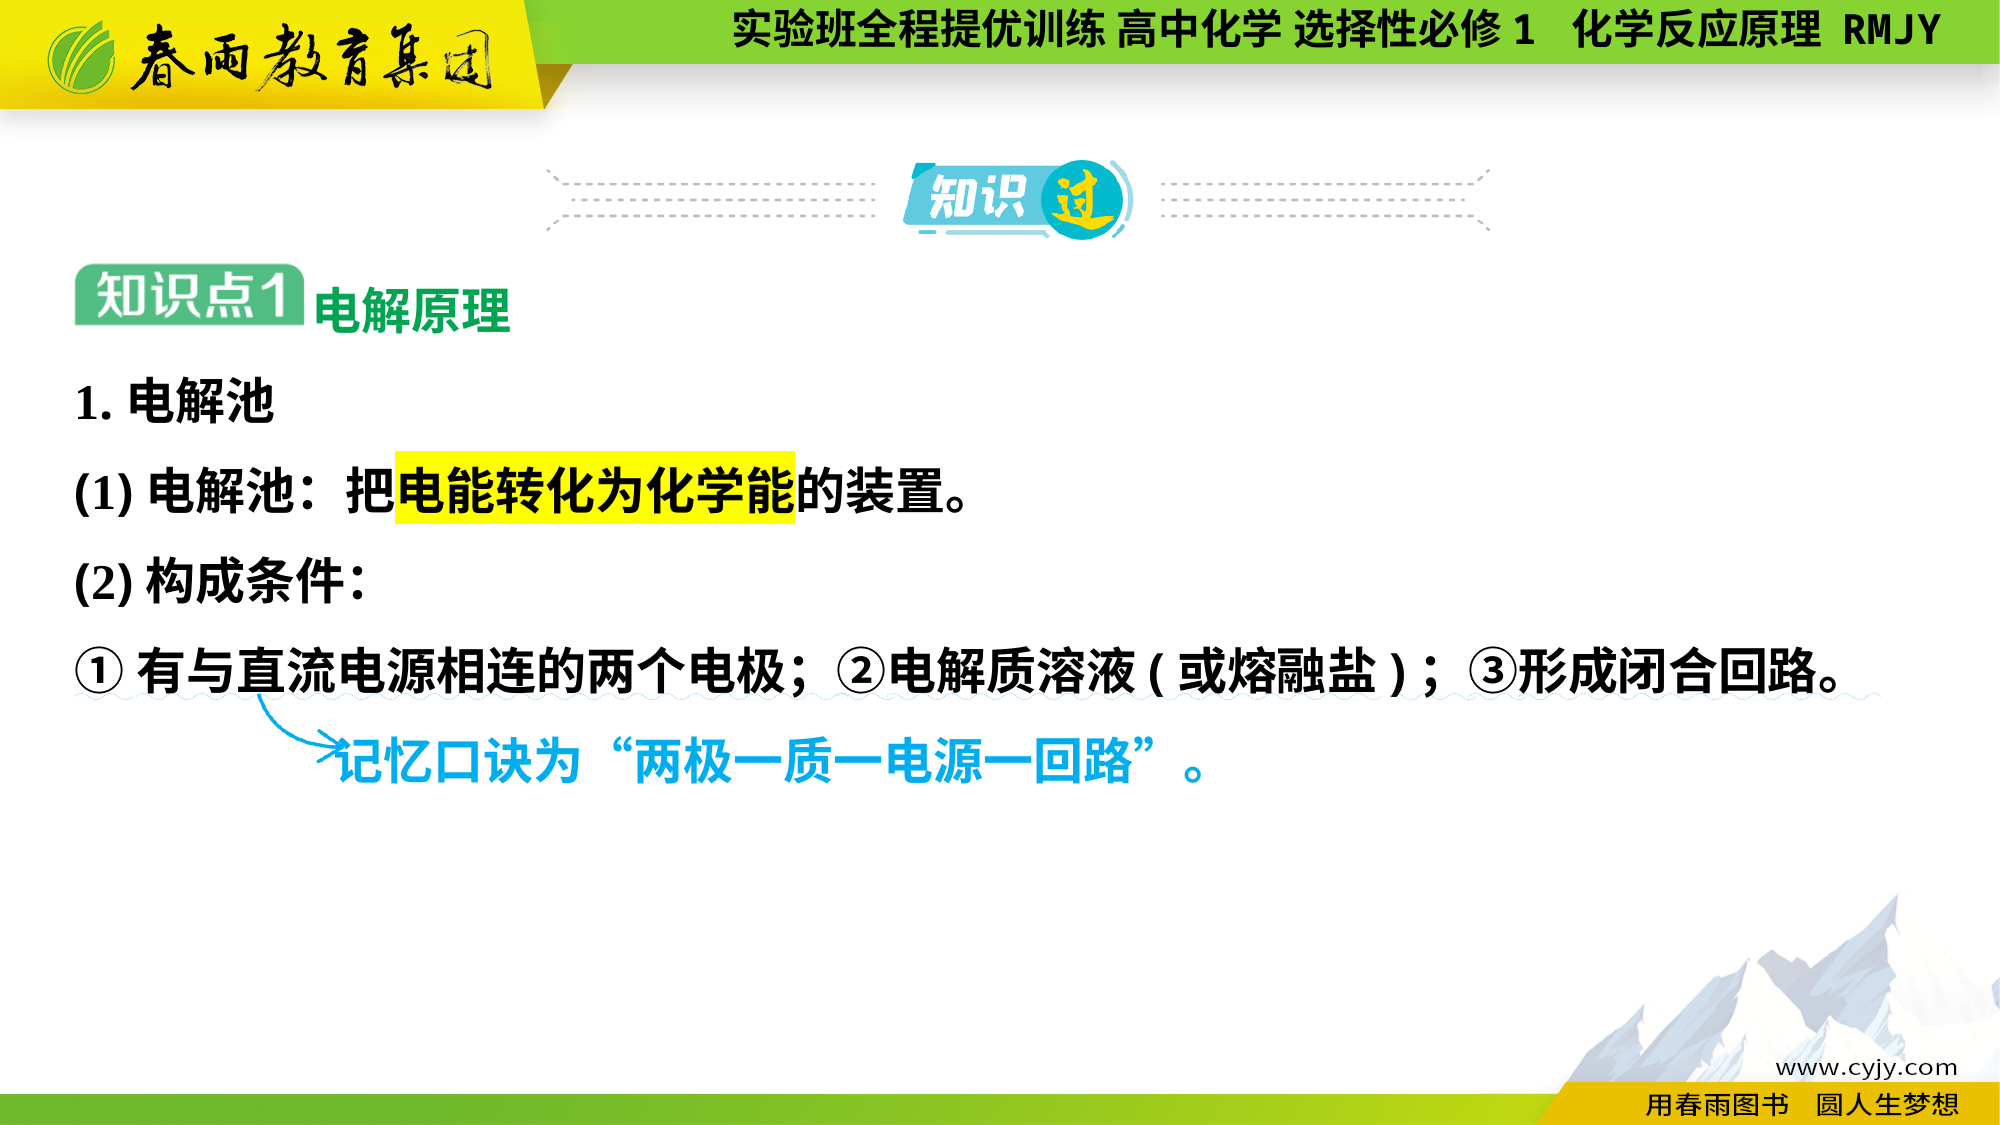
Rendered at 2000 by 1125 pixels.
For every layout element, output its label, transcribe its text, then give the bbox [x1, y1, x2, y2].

list 电解原理 1.电解池 (1)电解池：把电能转化为化学能的装置。 (2)构成条件： ①有与直流电源相连的两个电极；②电解质溶液(或熔融盐)；③形成闭合回路。 记忆口诀为“两极一质一电源一回路”。 [59, 241, 1944, 791]
picture [0, 0, 2000, 1125]
